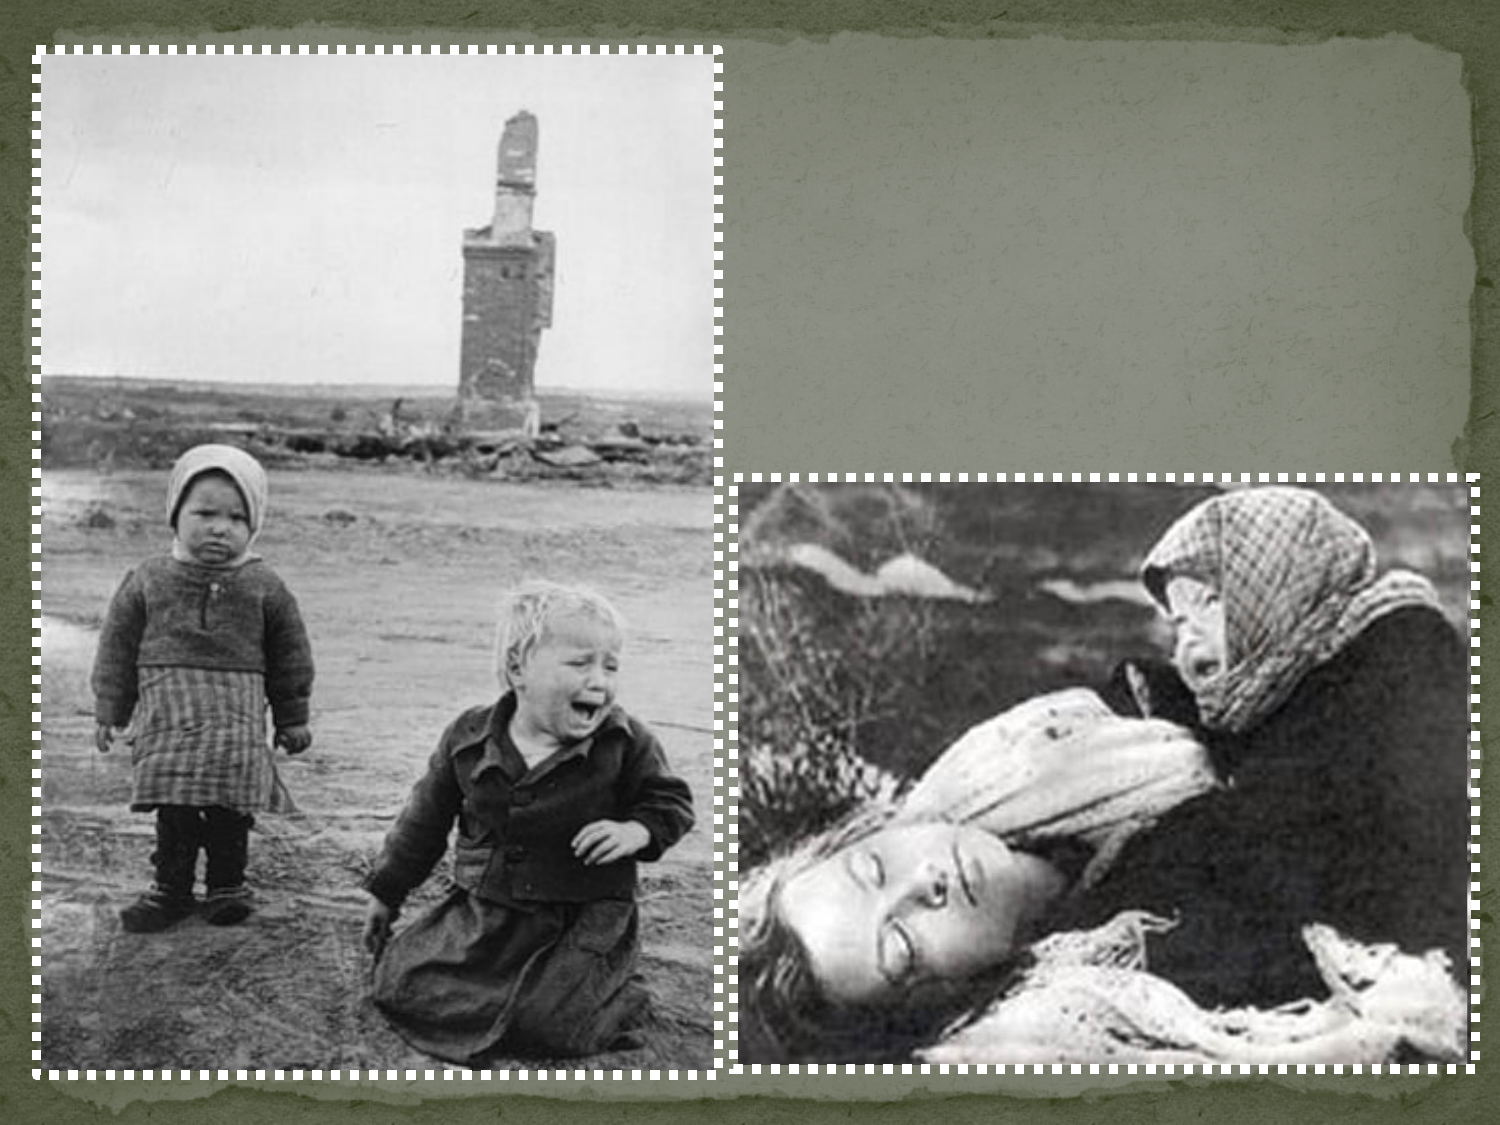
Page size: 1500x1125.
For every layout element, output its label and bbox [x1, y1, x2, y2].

picture [738, 482, 1471, 1065]
picture [41, 54, 714, 1071]
